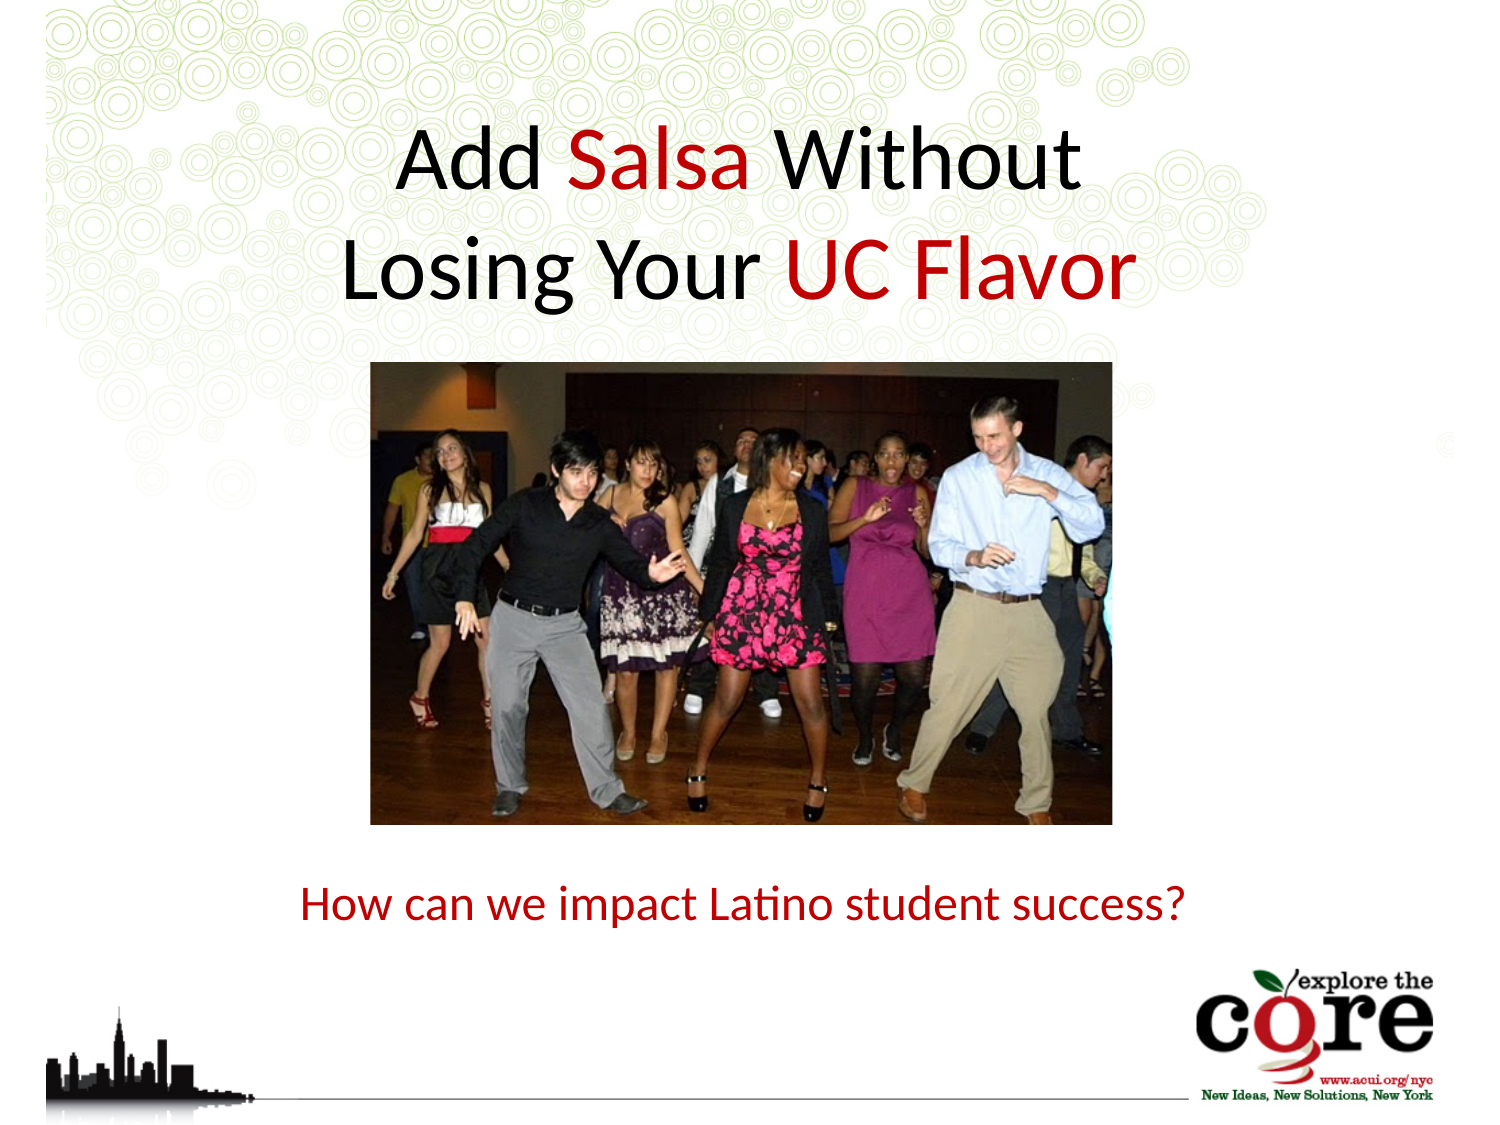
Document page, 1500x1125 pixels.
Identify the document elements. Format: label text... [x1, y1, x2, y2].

picture [46, 0, 1454, 1125]
subtitle How can we impact Latino student success? [99, 862, 1388, 1038]
title Add Salsa Without Losing Your UC Flavor [112, 87, 1388, 329]
